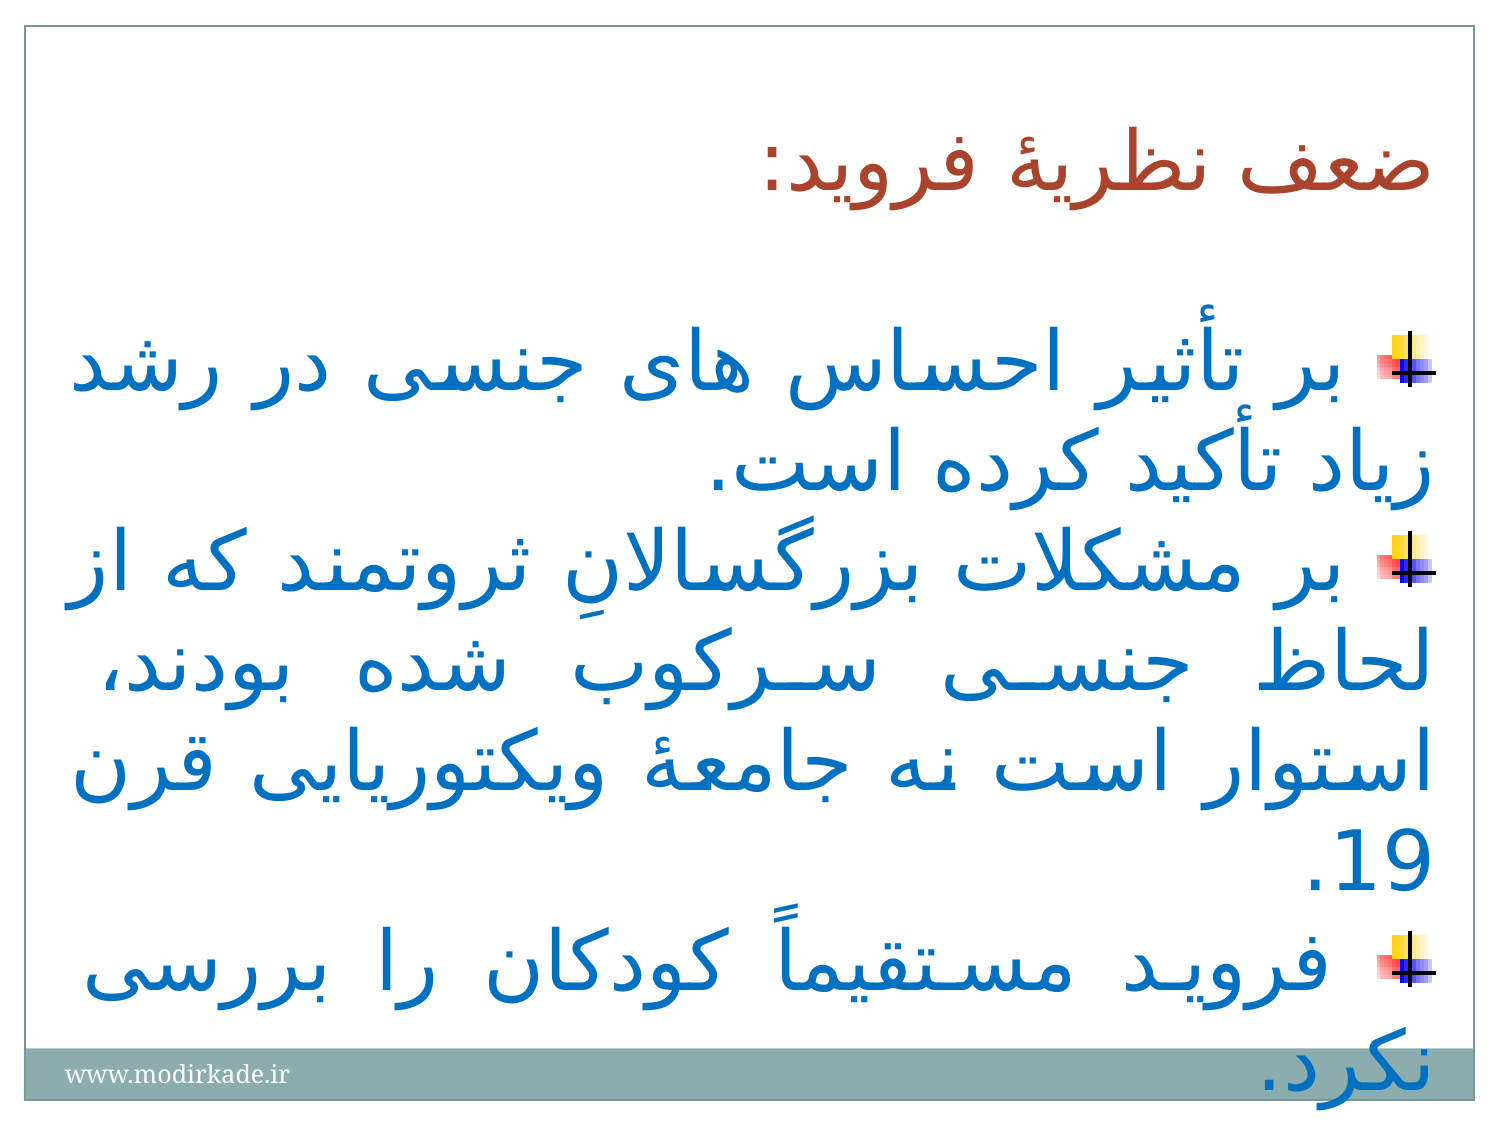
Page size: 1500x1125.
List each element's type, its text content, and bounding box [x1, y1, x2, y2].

picture [1377, 327, 1436, 387]
picture [1377, 527, 1436, 587]
text_box ضعف نظریۀ فروید: بر تأثیر احساس های جنسی در رشد زیاد تأکید کرده است. بر مشکلات بزرگسالانِ ثروتمند که از لحاظ جنسی سرکوب شده بودند، استوار است نه جامعۀ ویکتوریایی قرن 19. فروید مستقیماً کودکان را بررسی نکرد. [50, 99, 1450, 1115]
picture [1377, 927, 1436, 987]
footer www.modirkade.ir [50, 1051, 638, 1112]
